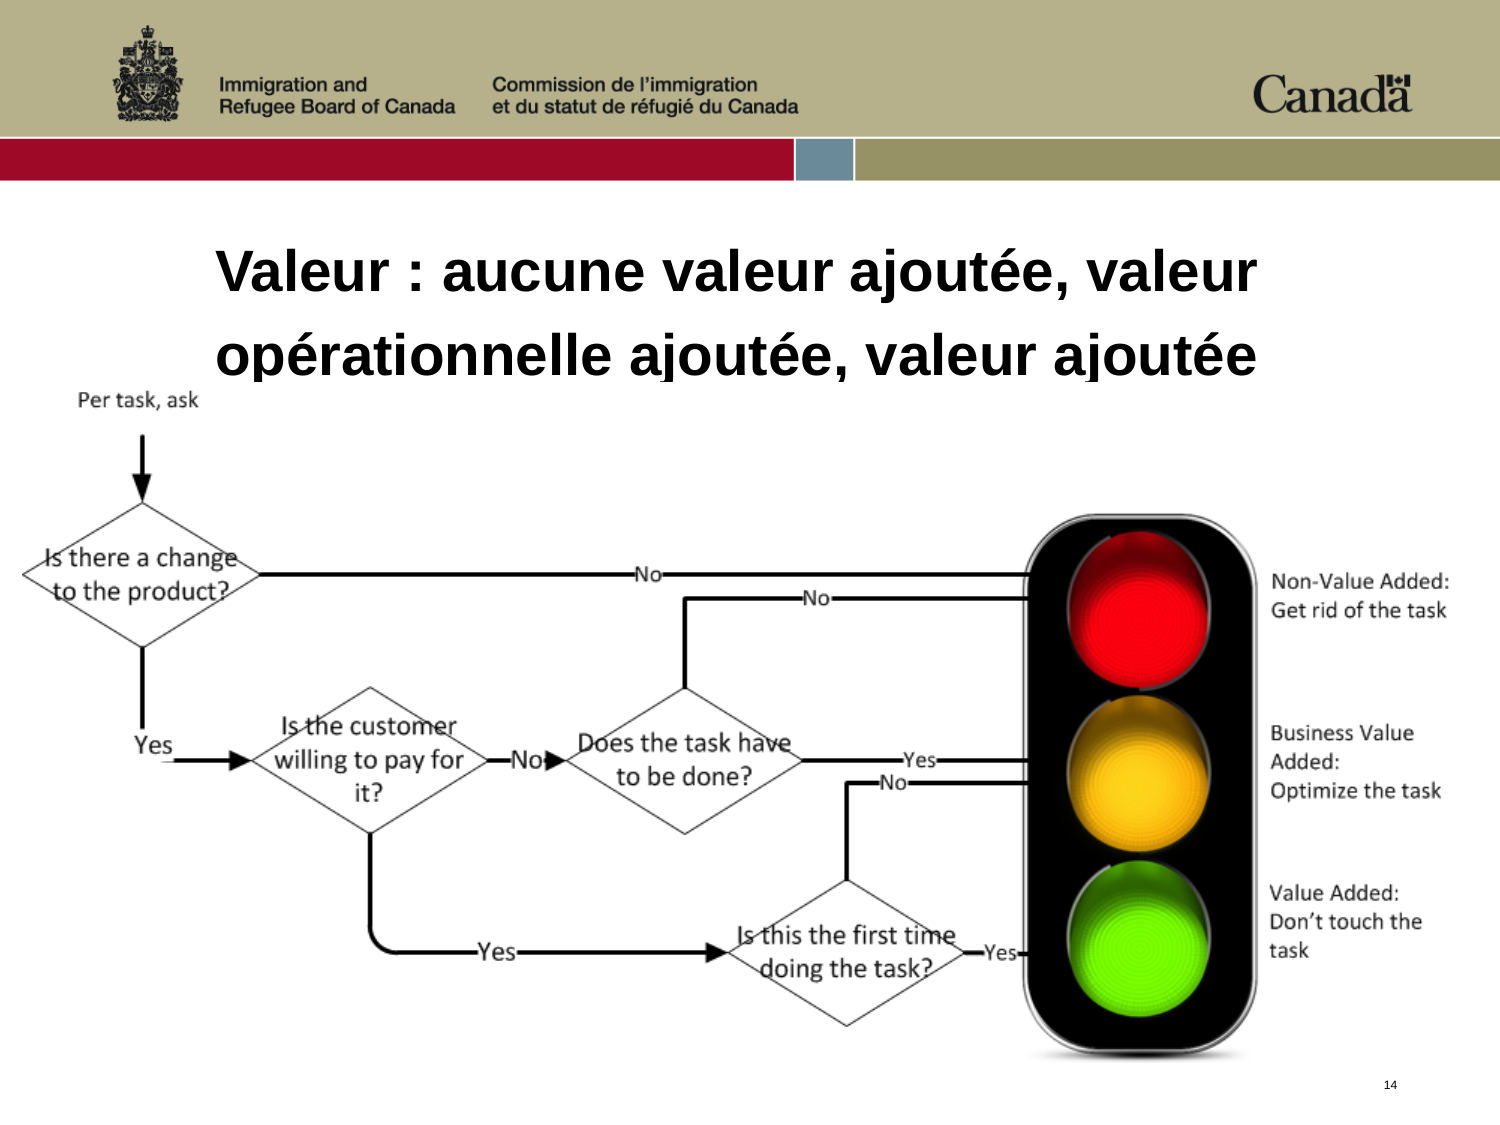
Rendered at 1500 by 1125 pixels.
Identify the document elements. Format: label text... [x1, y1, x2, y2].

title Valeur : aucune valeur ajoutée, valeur opérationnelle ajoutée, valeur ajoutée [200, 212, 1500, 425]
picture [0, 0, 1500, 1125]
slide_number 14 [1100, 1071, 1413, 1100]
